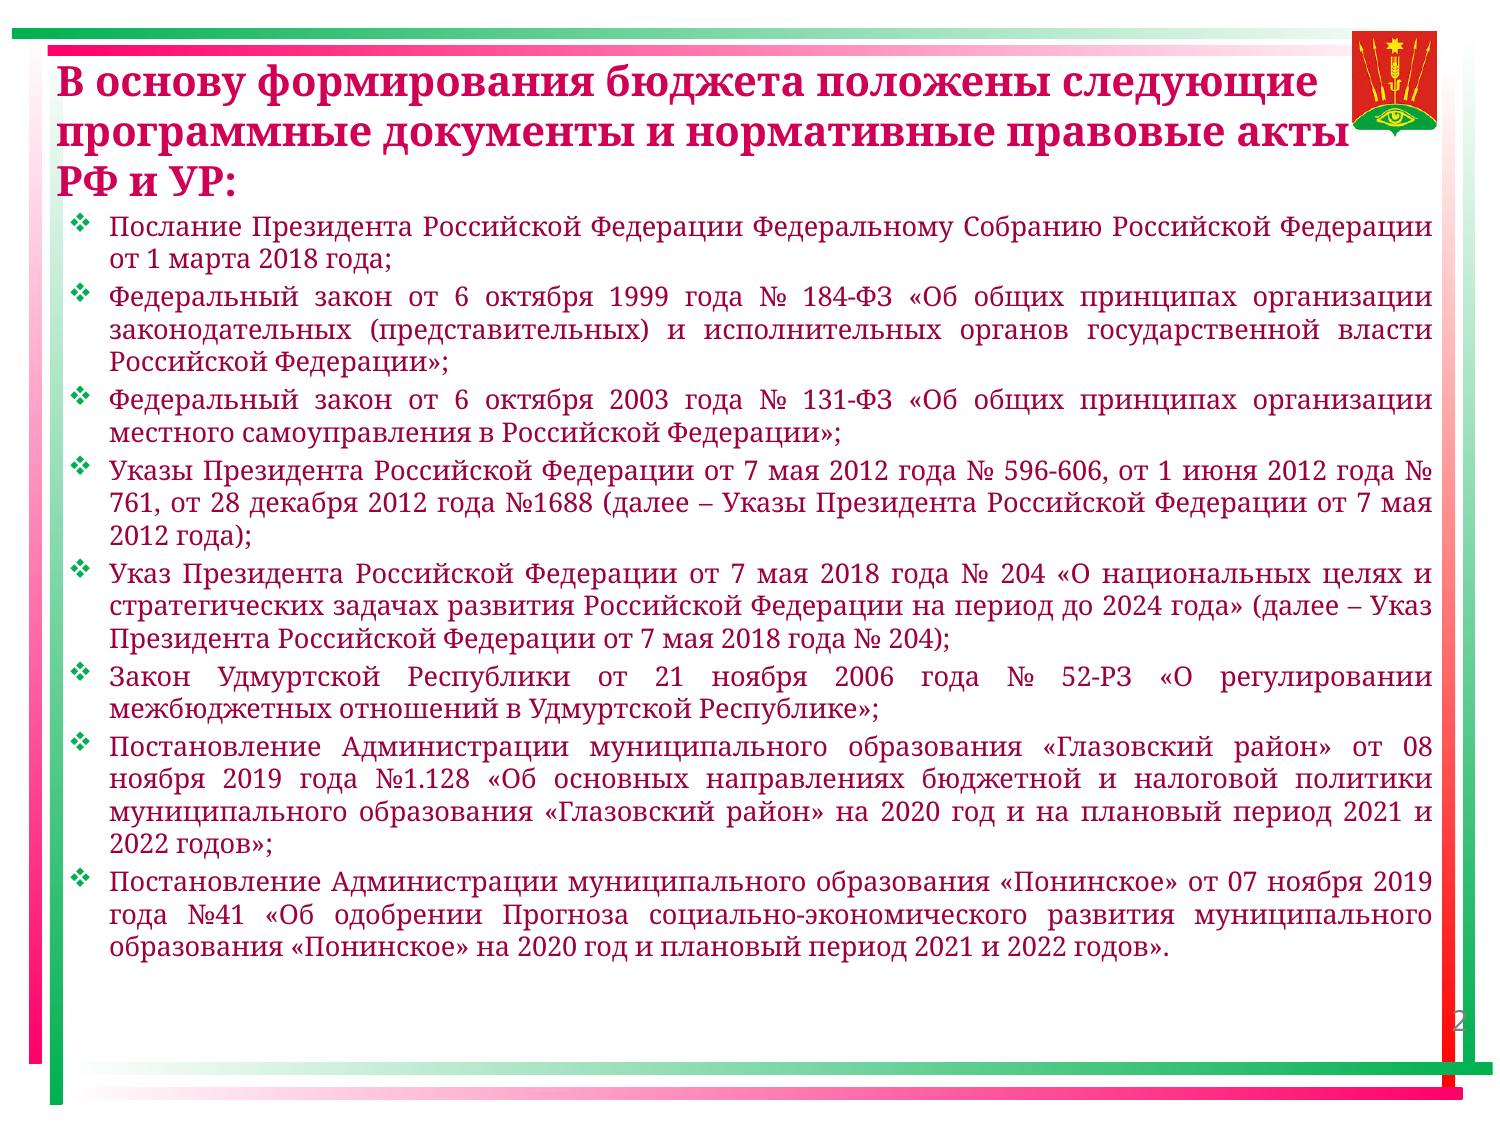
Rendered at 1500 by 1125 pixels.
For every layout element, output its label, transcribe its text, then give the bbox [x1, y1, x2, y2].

list Послание Президента Российской Федерации Федеральному Собранию Российской Федерации от 1 марта 2018 года; Федеральный закон от 6 октября 1999 года № 184-ФЗ «Об общих принципах организации законодательных (представительных) и исполнительных органов государственной власти Российской Федерации»; Федеральный закон от 6 октября 2003 года № 131-ФЗ «Об общих принципах организации местного самоуправления в Российской Федерации»; Указы Президента Российской Федерации от 7 мая 2012 года № 596-606, от 1 июня 2012 года № 761, от 28 декабря 2012 года №1688 (далее – Указы Президента Российской Федерации от 7 мая 2012 года); Указ Президента Российской Федерации от 7 мая 2018 года № 204 «О национальных целях и стратегических задачах развития Российской Федерации на период до 2024 года» (далее – Указ Президента Российской Федерации от 7 мая 2018 года № 204); Закон Удмуртской Республики от 21 ноября 2006 года № 52-РЗ «О регулировании межбюджетных отношений в Удмуртской Республике»; Постановление Администрации муниципального образования «Глазовский район» от 08 ноября 2019 года №1.128 «Об основных направлениях бюджетной и налоговой политики муниципального образования «Глазовский район» на 2020 год и на плановый период 2021 и 2022 годов»; Постановление Администрации муниципального образования «Понинское» от 07 ноября 2019 года №41 «Об одобрении Прогноза социально-экономического развития муниципального образования «Понинское» на 2020 год и плановый период 2021 и 2022 годов». [53, 201, 1447, 1029]
slide_number 2 [1436, 999, 1500, 1051]
picture [1352, 31, 1437, 138]
title В основу формирования бюджета положены следующие программные документы и нормативные правовые акты РФ и УР: [41, 47, 1437, 231]
